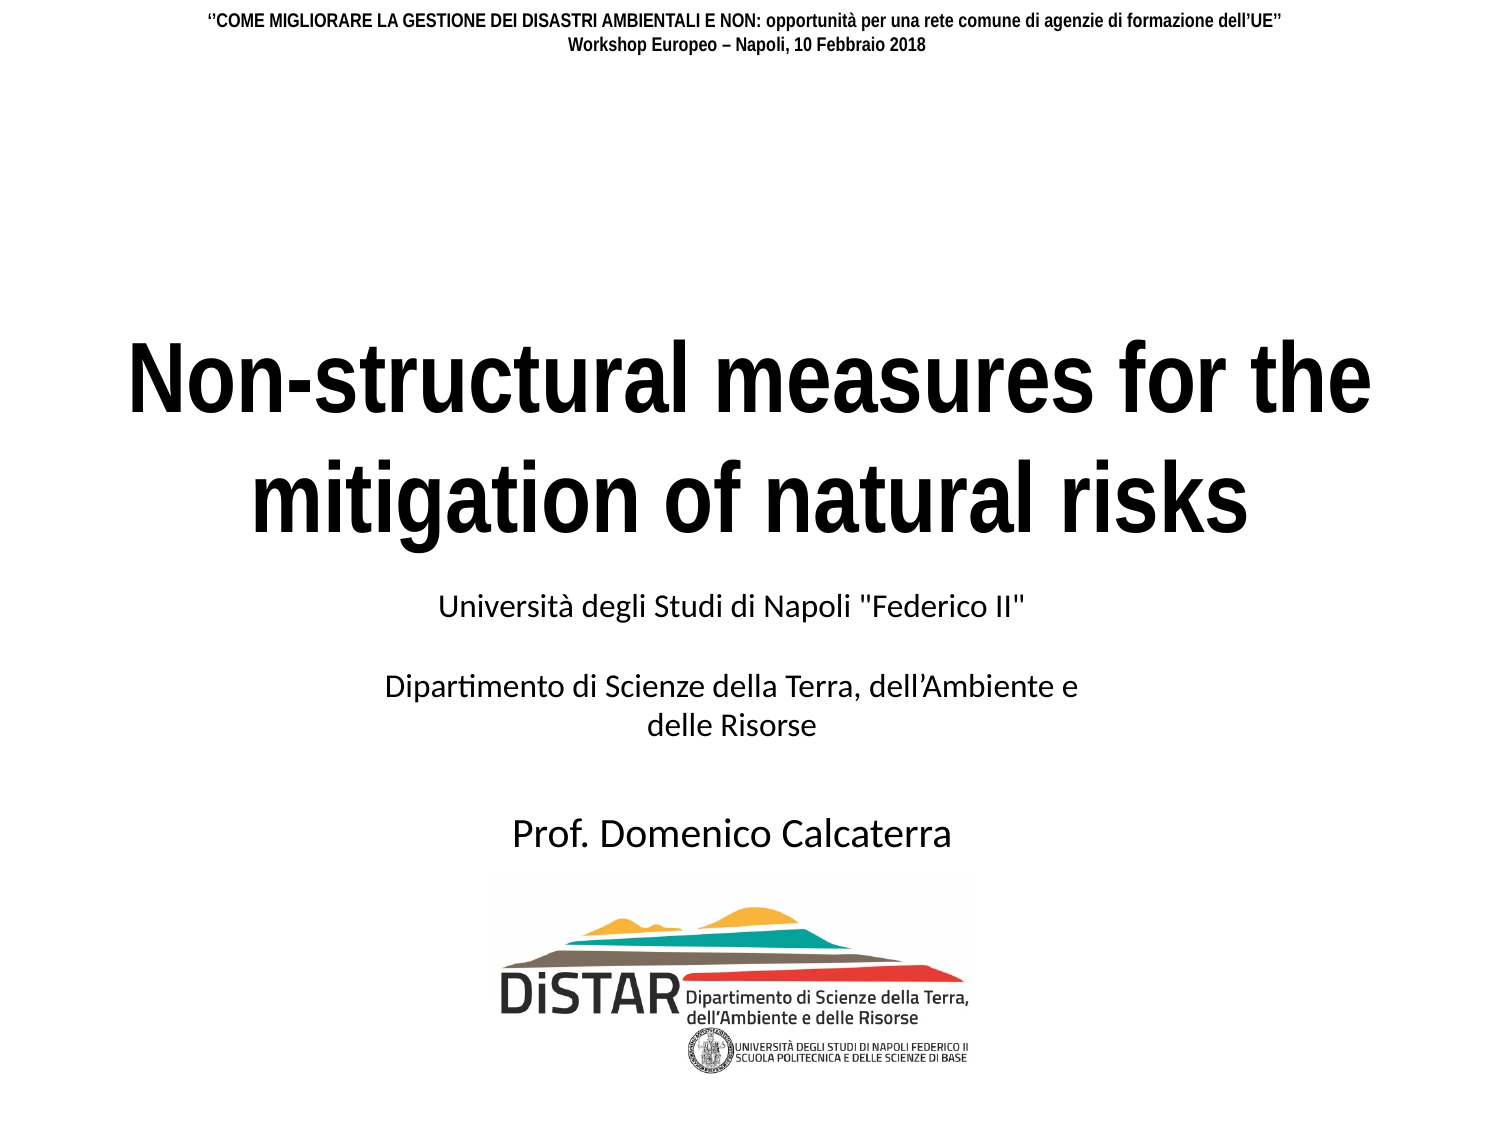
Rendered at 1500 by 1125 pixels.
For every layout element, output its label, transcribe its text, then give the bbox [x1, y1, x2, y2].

text_box [0, 0, 1500, 75]
text_box Prof. Domenico Calcaterra [336, 798, 1128, 909]
picture [490, 872, 974, 1075]
title Non-structural measures for the mitigation of natural risks [88, 314, 1437, 551]
text_box Università degli Studi di Napoli "Federico II" Dipartimento di Scienze della Terra, dell’Ambiente e delle Risorse [336, 576, 1128, 796]
